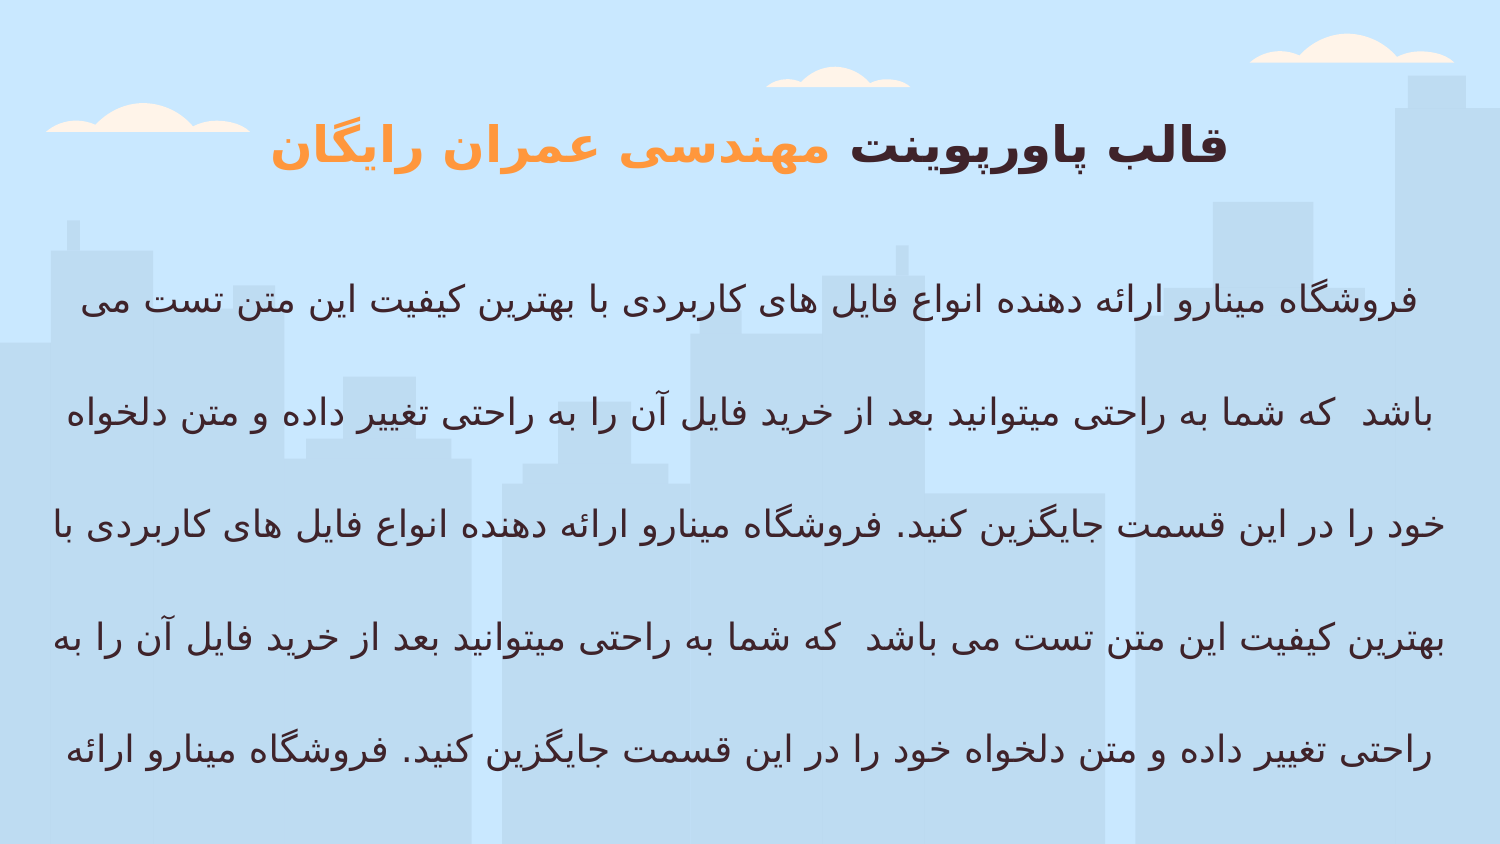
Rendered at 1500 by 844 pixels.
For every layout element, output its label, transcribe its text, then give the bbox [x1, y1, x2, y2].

text_box قالب پاورپوینت مهندسی عمران رایگان [0, 75, 1500, 180]
text_box فروشگاه مینارو ارائه دهنده انواع فایل های کاربردی با بهترین کیفیت این متن تست می باشد که شما به راحتی میتوانید بعد از خرید فایل آن را به راحتی تغییر داده و متن دلخواه خود را در این قسمت جایگزین کنید. فروشگاه مینارو ارائه دهنده انواع فایل های کاربردی با بهترین کیفیت این متن تست می باشد که شما به راحتی میتوانید بعد از خرید فایل آن را به راحتی تغییر داده و متن دلخواه خود را در این قسمت جایگزین کنید. فروشگاه مینارو ارائه دهنده انواع فایل های کاربردی با بهترین کیفیت این متن تست می باشد [27, 200, 1473, 844]
